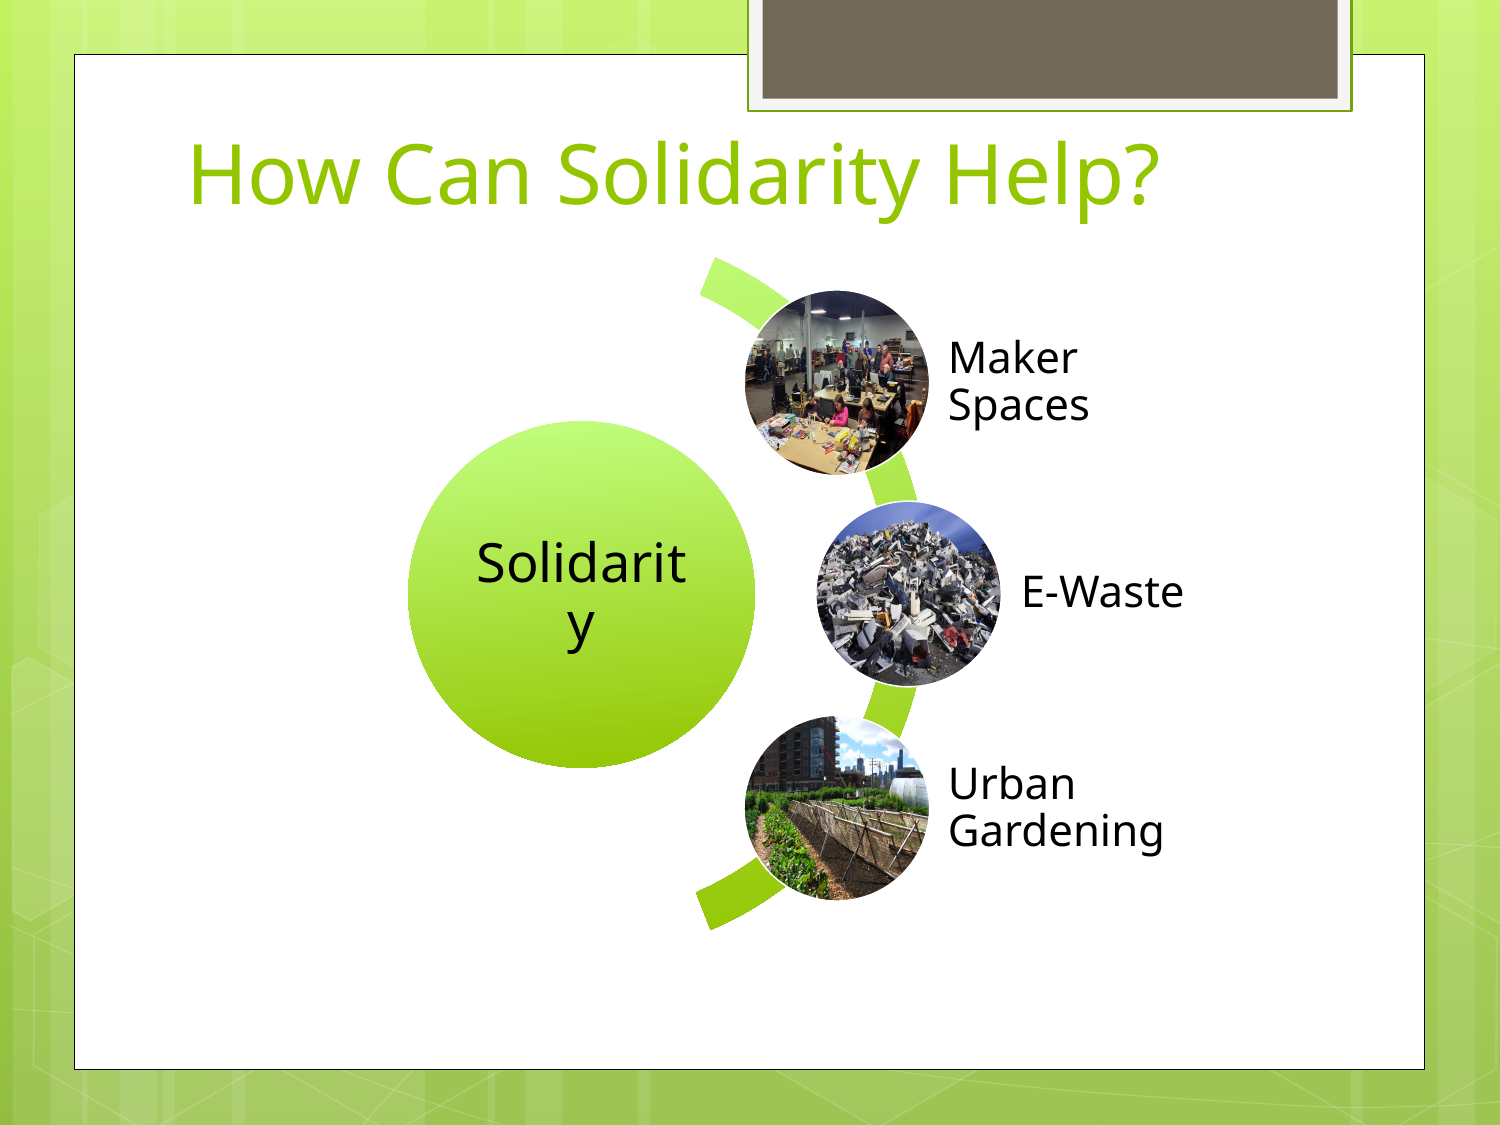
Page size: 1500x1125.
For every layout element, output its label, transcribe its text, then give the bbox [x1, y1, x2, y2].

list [115, 228, 1380, 958]
title How Can Solidarity Help? [171, 41, 1324, 226]
